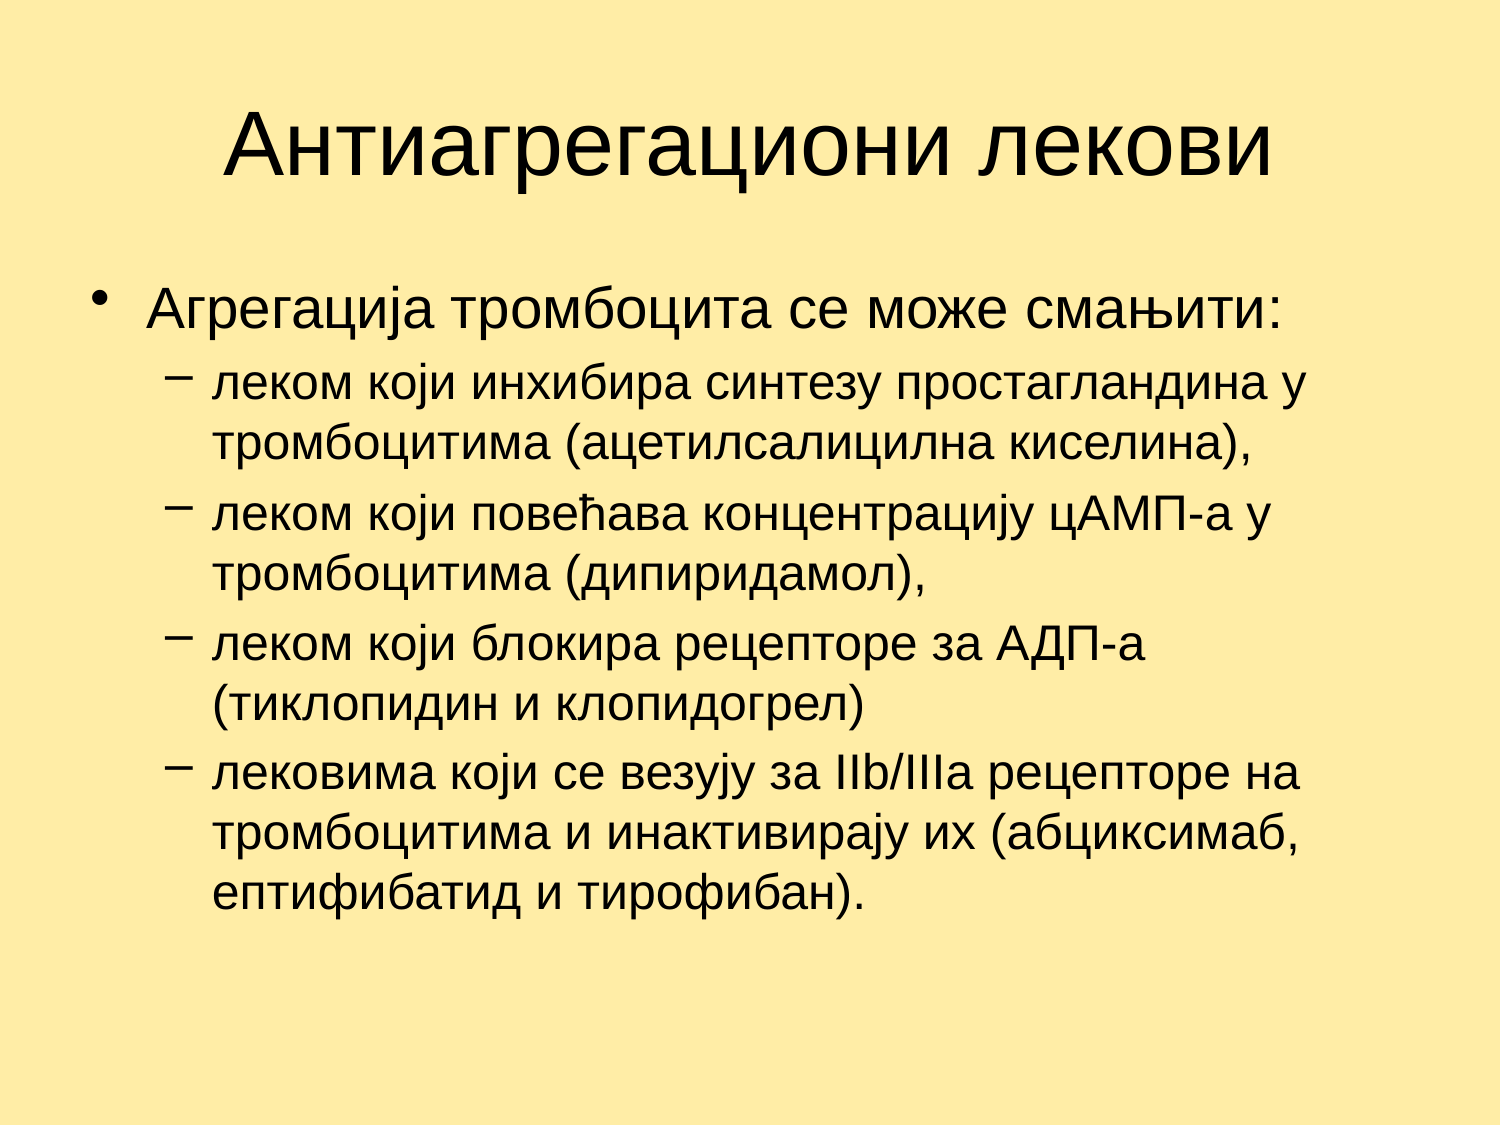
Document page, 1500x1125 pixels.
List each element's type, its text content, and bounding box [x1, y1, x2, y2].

title Антиагрегациони лекови [74, 44, 1426, 233]
list Агрегација тромбоцита се може смањити: леком који инхибира синтезу простагландина у тромбоцитима (ацетилсалицилна киселина), леком који повећава концентрацију цАМП-а у тромбоцитима (дипиридамол), леком који блокира рецепторе за АДП-а (тиклопидин и клопидогрел) лековима који се везују за IIb/IIIa рецепторе на тромбоцитима и инактивирају их (абциксимаб, ептифибатид и тирофибан). [74, 262, 1426, 1006]
